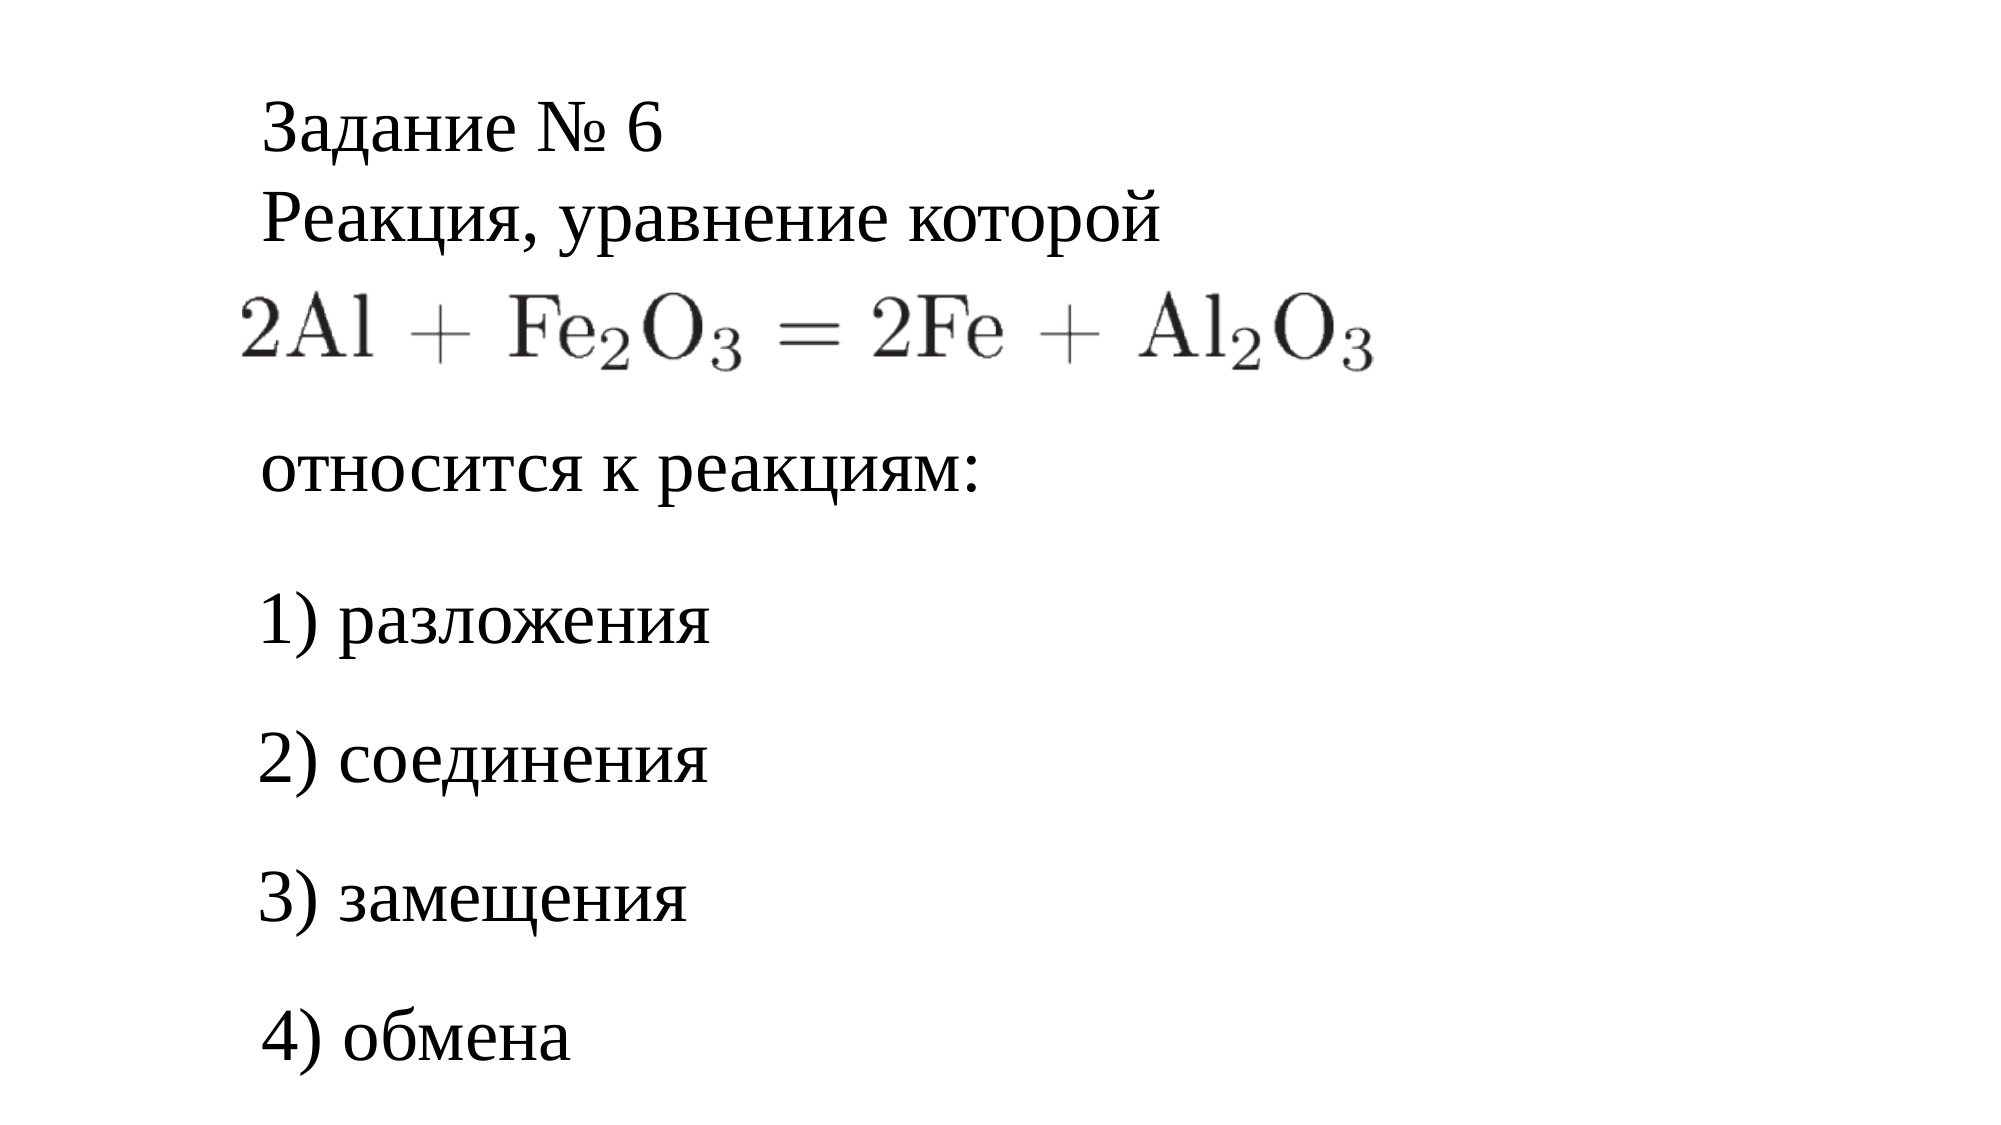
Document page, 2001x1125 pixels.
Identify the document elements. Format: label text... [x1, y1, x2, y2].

text_box 4) обмена [246, 978, 1247, 1084]
text_box 3) замещения [242, 839, 1243, 944]
picture [242, 289, 1374, 380]
text_box относится к реакциям: [245, 409, 1016, 560]
text_box Задание № 6 Реакция, уравнение которой [246, 68, 1247, 264]
text_box 2) соединения [242, 700, 1243, 805]
text_box 1) разложения [242, 561, 1243, 666]
